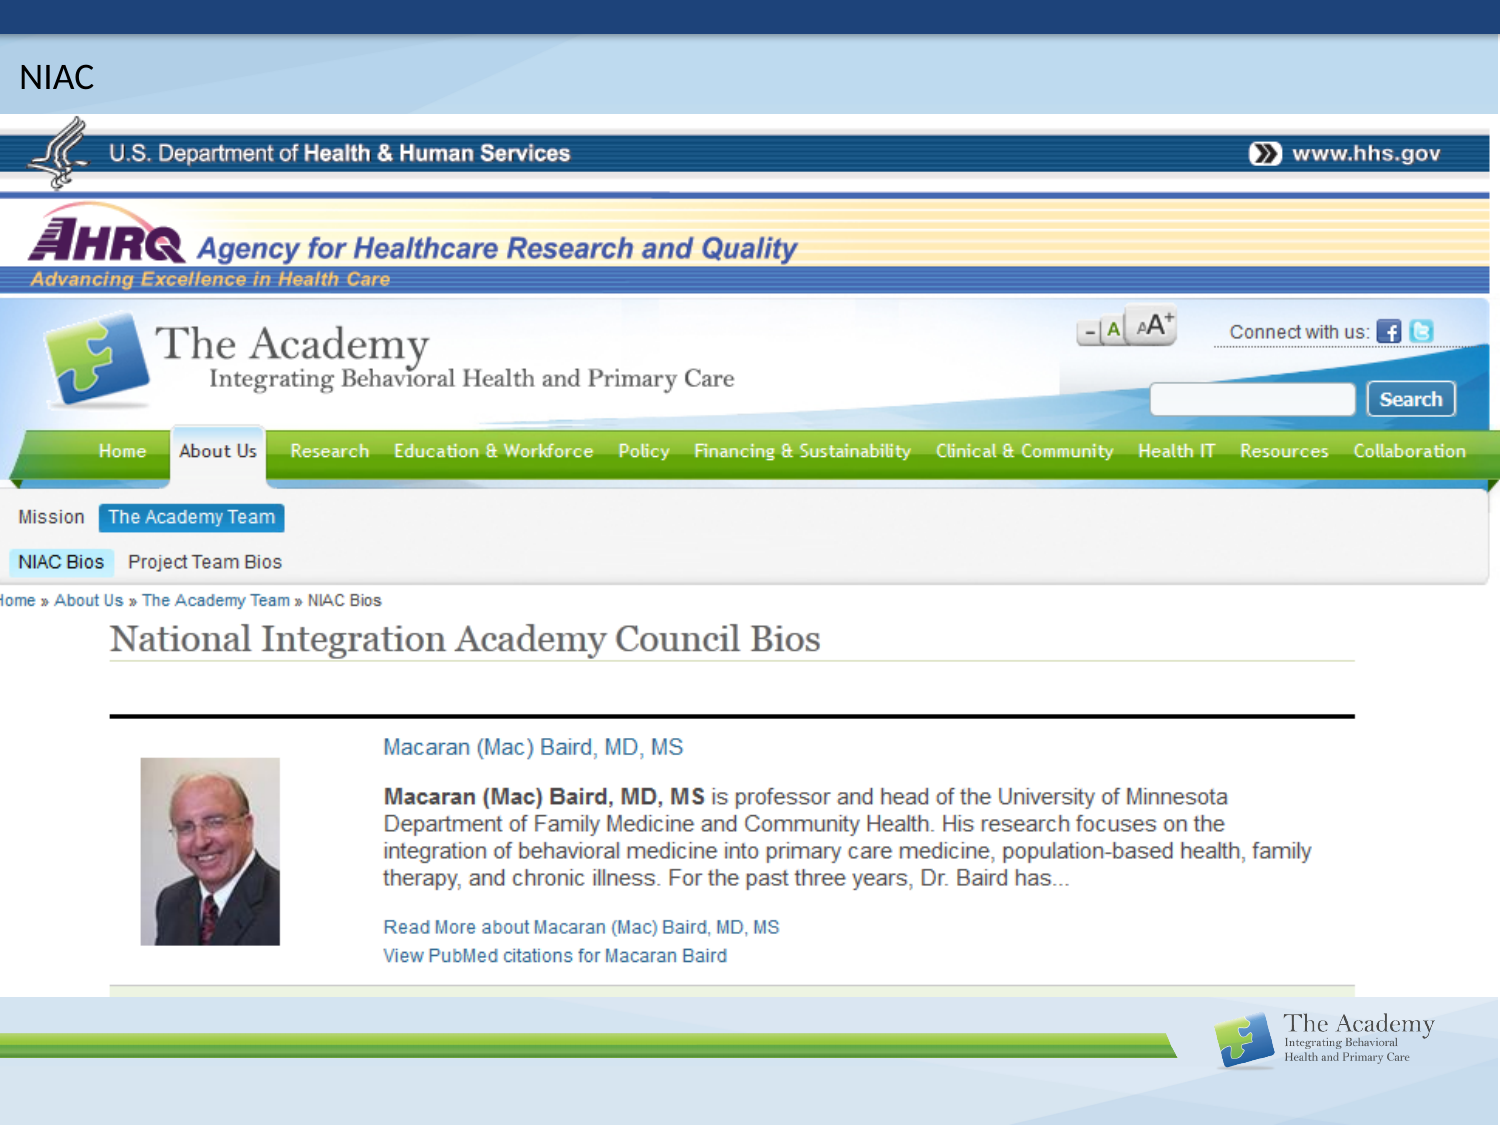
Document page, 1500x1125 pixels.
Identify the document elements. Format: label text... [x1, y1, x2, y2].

text_box NIAC [4, 45, 110, 105]
picture [0, 34, 1500, 1125]
